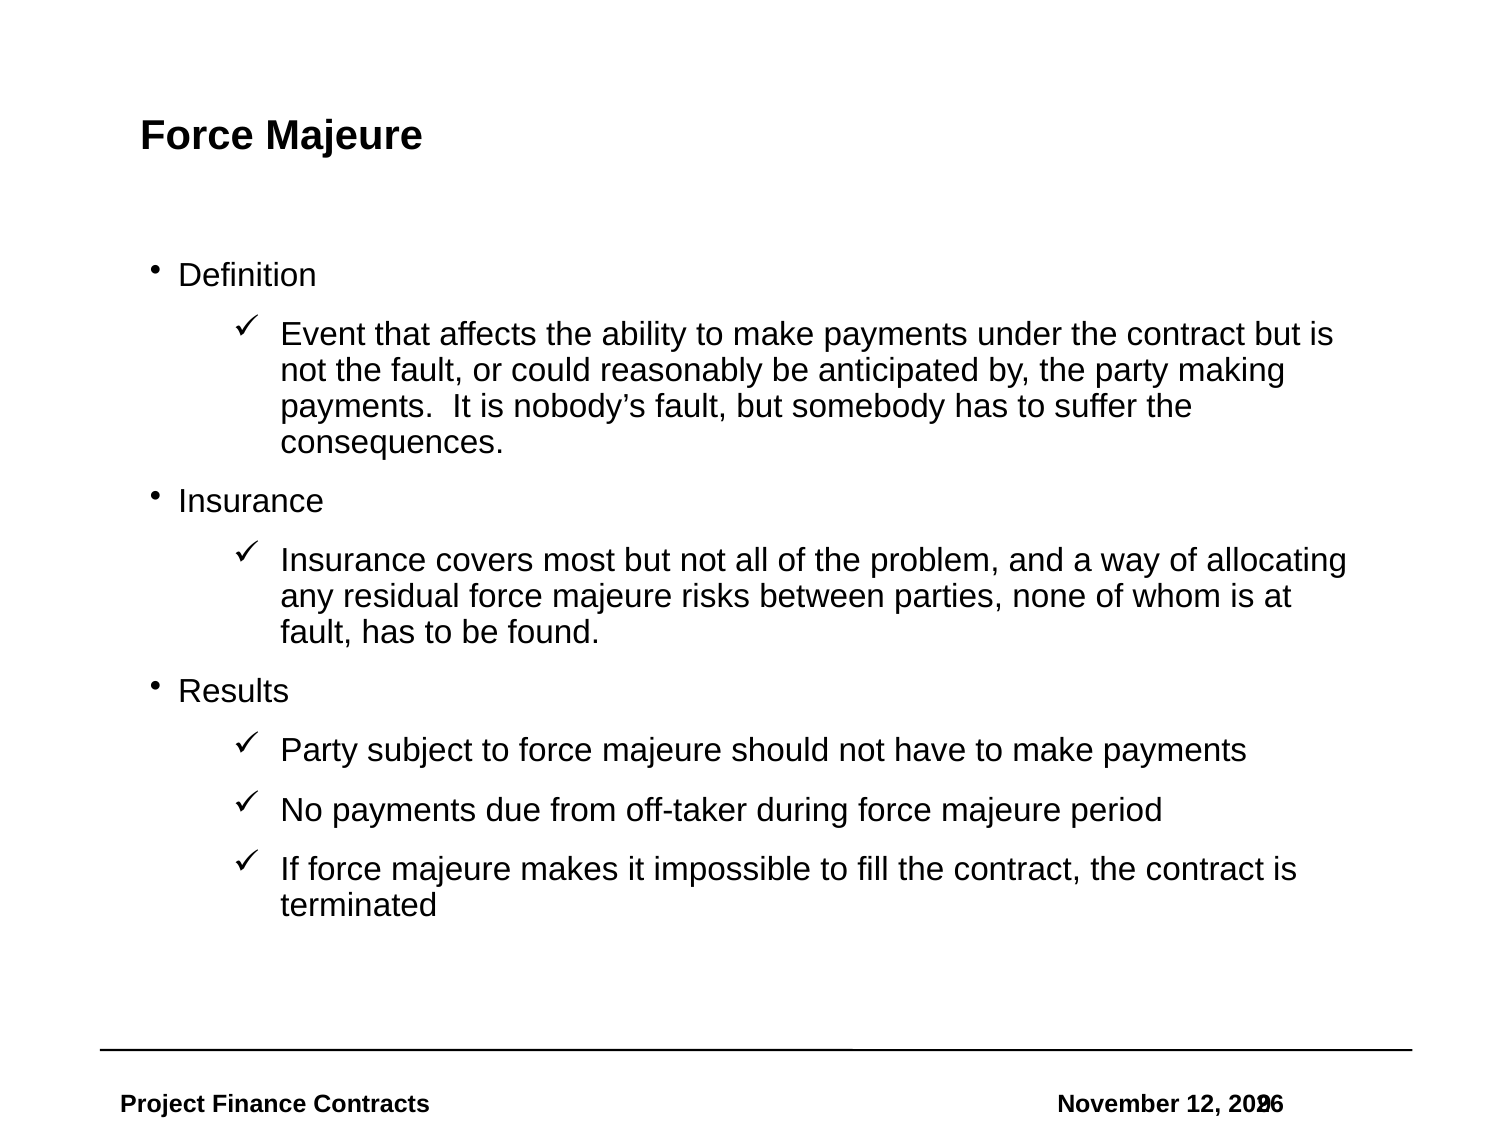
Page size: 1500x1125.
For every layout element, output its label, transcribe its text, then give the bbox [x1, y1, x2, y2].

title Force Majeure [124, 99, 1288, 226]
list Definition Event that affects the ability to make payments under the contract but is not the fault, or could reasonably be anticipated by, the party making payments. It is nobody’s fault, but somebody has to suffer the consequences. Insurance Insurance covers most but not all of the problem, and a way of allocating any residual force majeure risks between parties, none of whom is at fault, has to be found. Results Party subject to force majeure should not have to make payments No payments due from off-taker during force majeure period If force majeure makes it impossible to fill the contract, the contract is terminated [124, 249, 1376, 1001]
